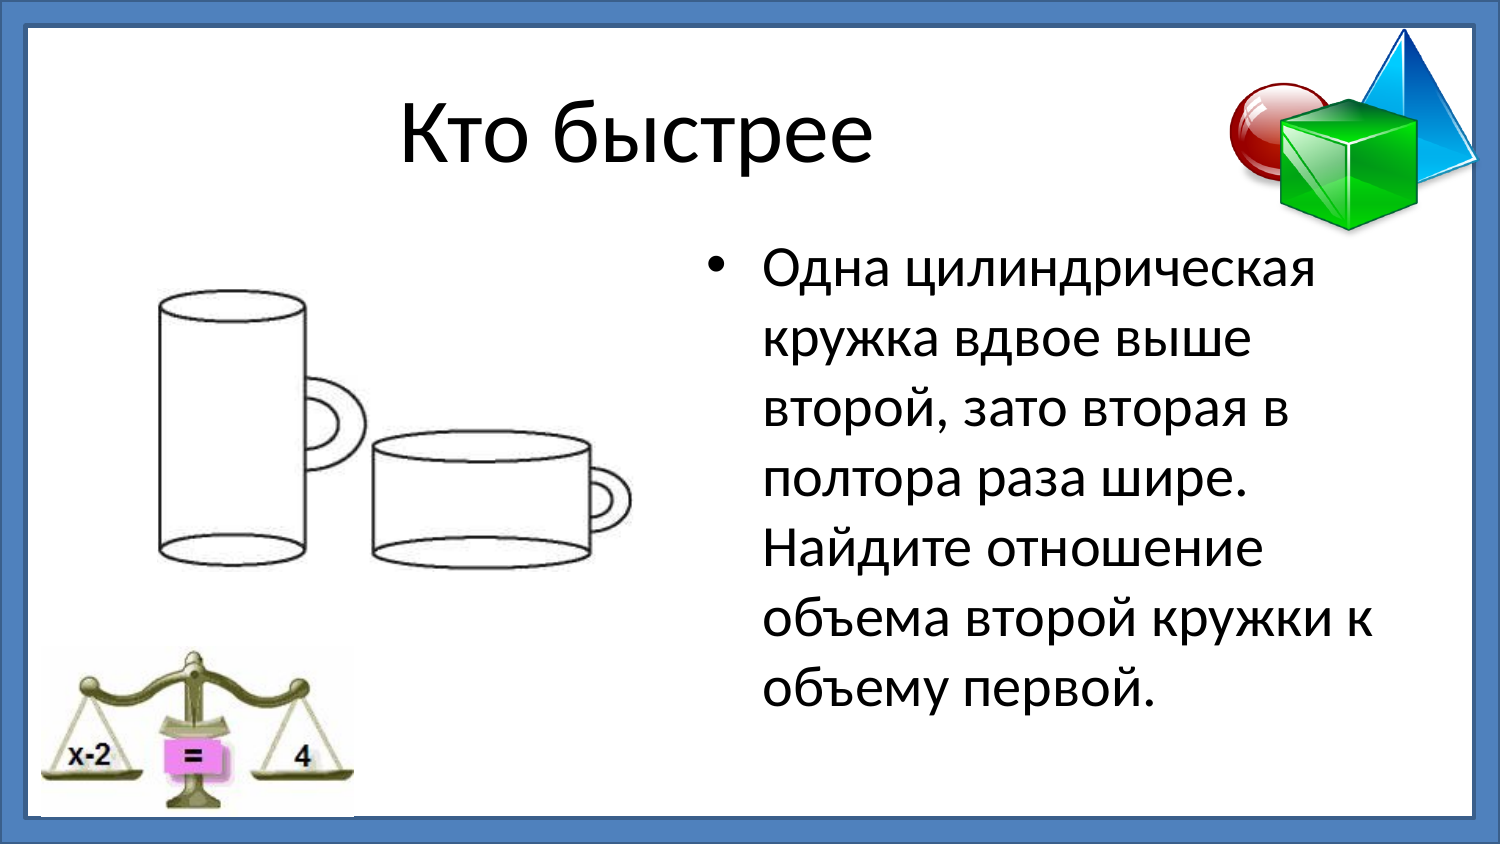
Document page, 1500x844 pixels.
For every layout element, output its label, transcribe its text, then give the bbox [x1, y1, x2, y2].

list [157, 288, 635, 572]
list Одна цилиндрическая кружка вдвое выше второй, зато вторая в полтора раза шире. Найдите отношение объема второй кружки к объему первой. [690, 221, 1412, 750]
title Кто быстрее [64, 55, 1211, 197]
picture [1222, 8, 1483, 245]
picture [41, 646, 354, 817]
